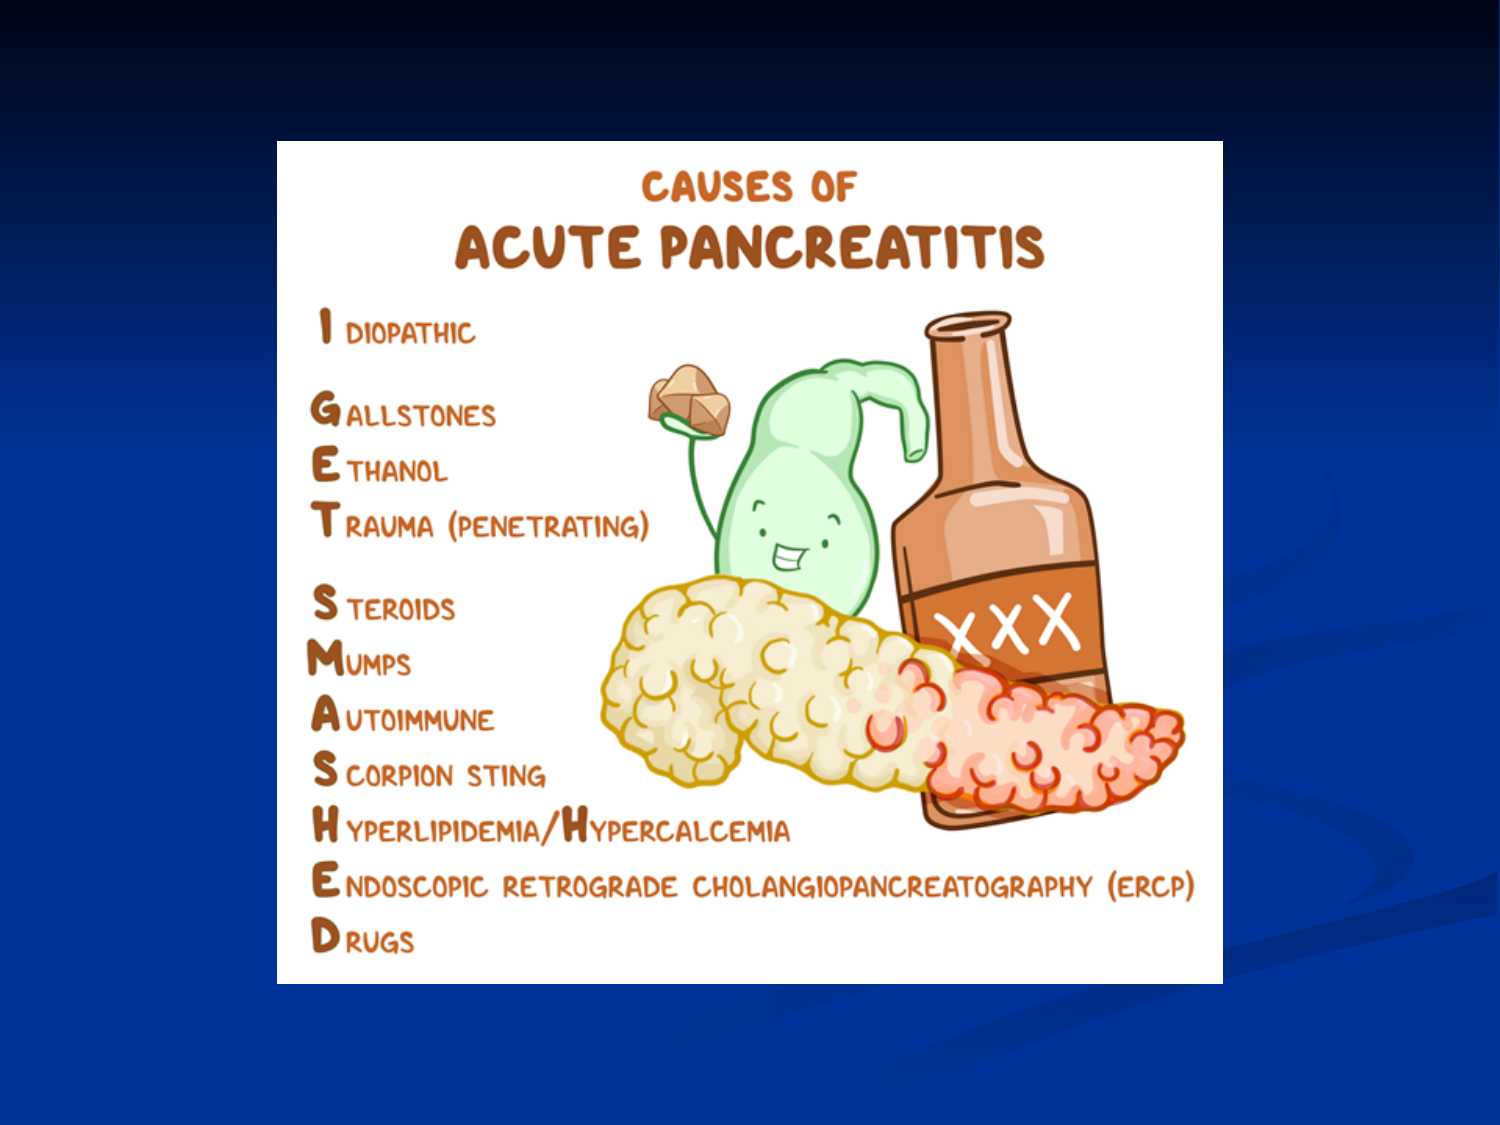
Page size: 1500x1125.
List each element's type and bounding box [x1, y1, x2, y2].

picture [277, 141, 1223, 984]
